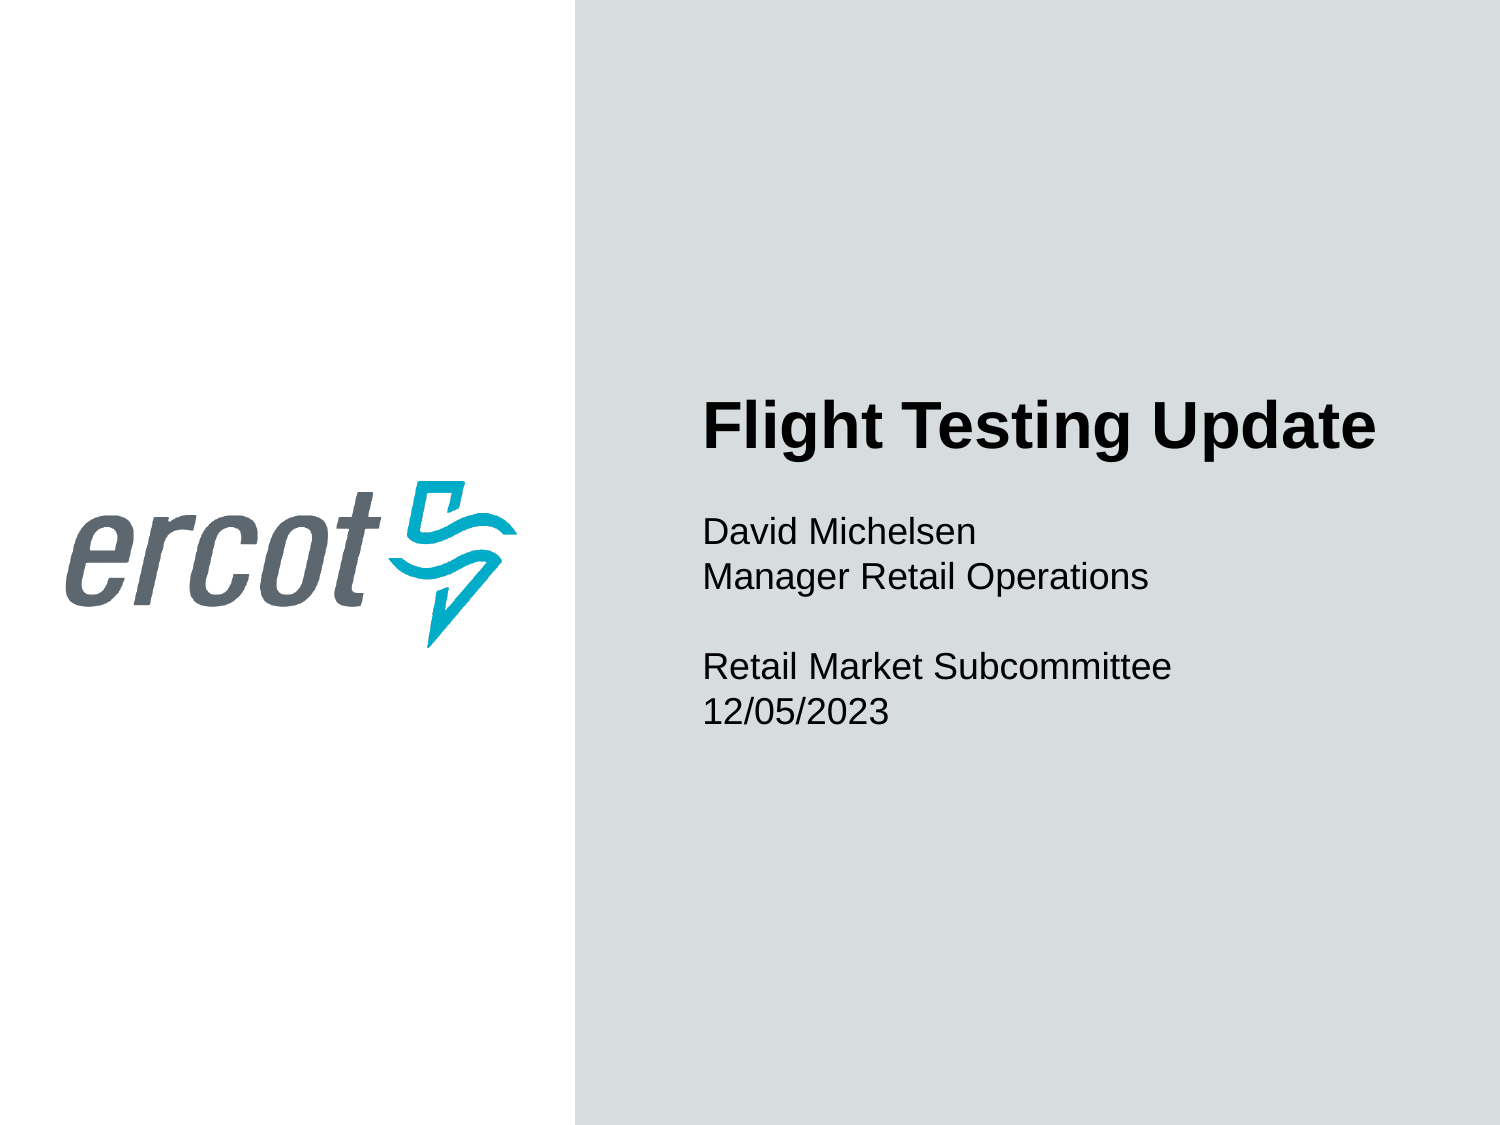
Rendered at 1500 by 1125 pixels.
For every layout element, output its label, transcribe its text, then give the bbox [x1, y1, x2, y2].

text_box Flight Testing Update David Michelsen Manager Retail Operations Retail Market Subcommittee 12/05/2023 [687, 374, 1500, 785]
picture [56, 471, 525, 654]
